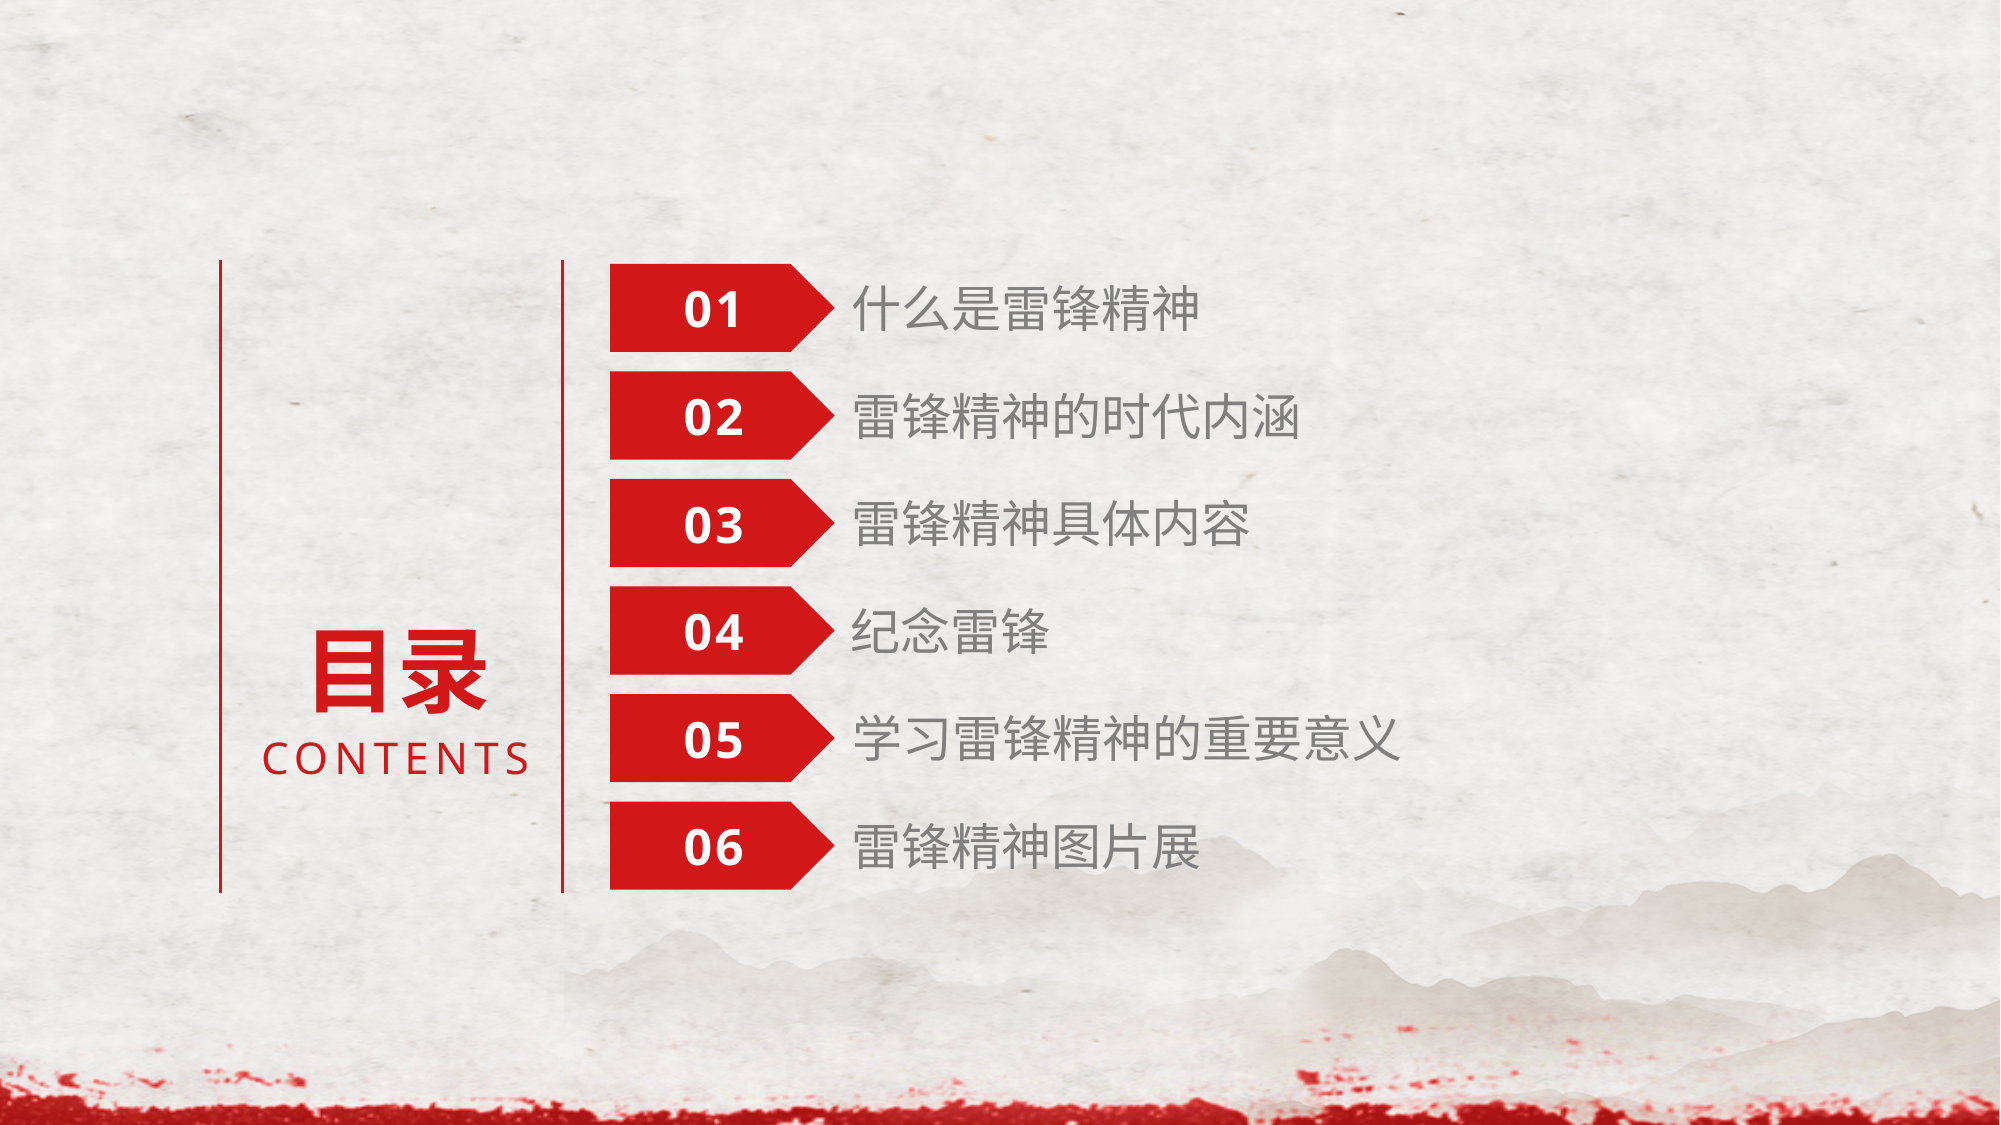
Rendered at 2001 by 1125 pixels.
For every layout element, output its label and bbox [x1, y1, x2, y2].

text_box [609, 693, 1421, 783]
text_box [220, 259, 567, 894]
text_box [610, 586, 1068, 675]
text_box [609, 801, 1219, 890]
text_box [609, 478, 1269, 568]
text_box [609, 263, 1219, 353]
text_box [610, 371, 1320, 460]
picture [0, 0, 2001, 1125]
